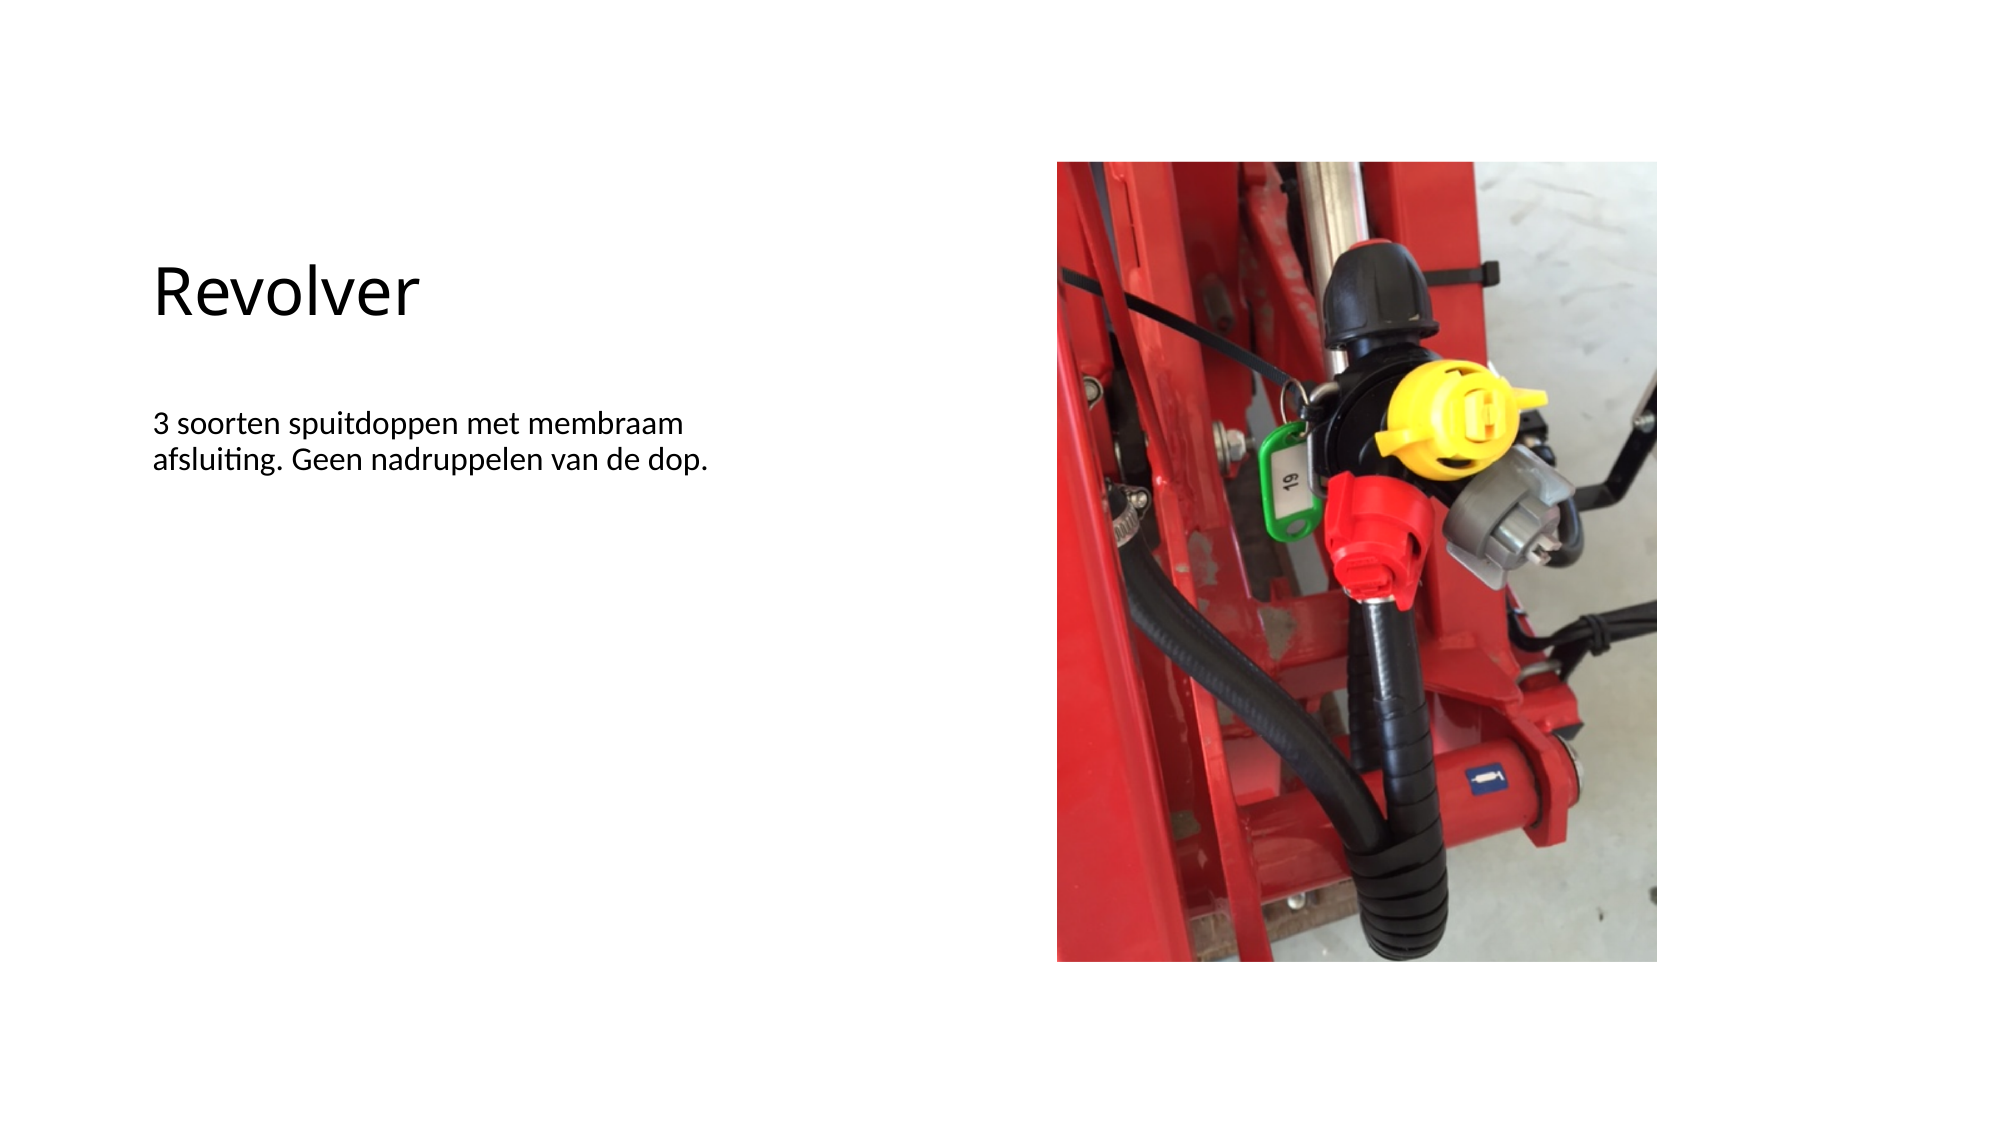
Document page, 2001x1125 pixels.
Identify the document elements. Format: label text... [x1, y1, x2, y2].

title Revolver [137, 75, 783, 337]
picture [1057, 163, 1657, 261]
picture [1057, 862, 1657, 961]
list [956, 261, 1757, 862]
list 3 soorten spuitdoppen met membraam afsluiting. Geen nadruppelen van de dop. [137, 337, 783, 963]
